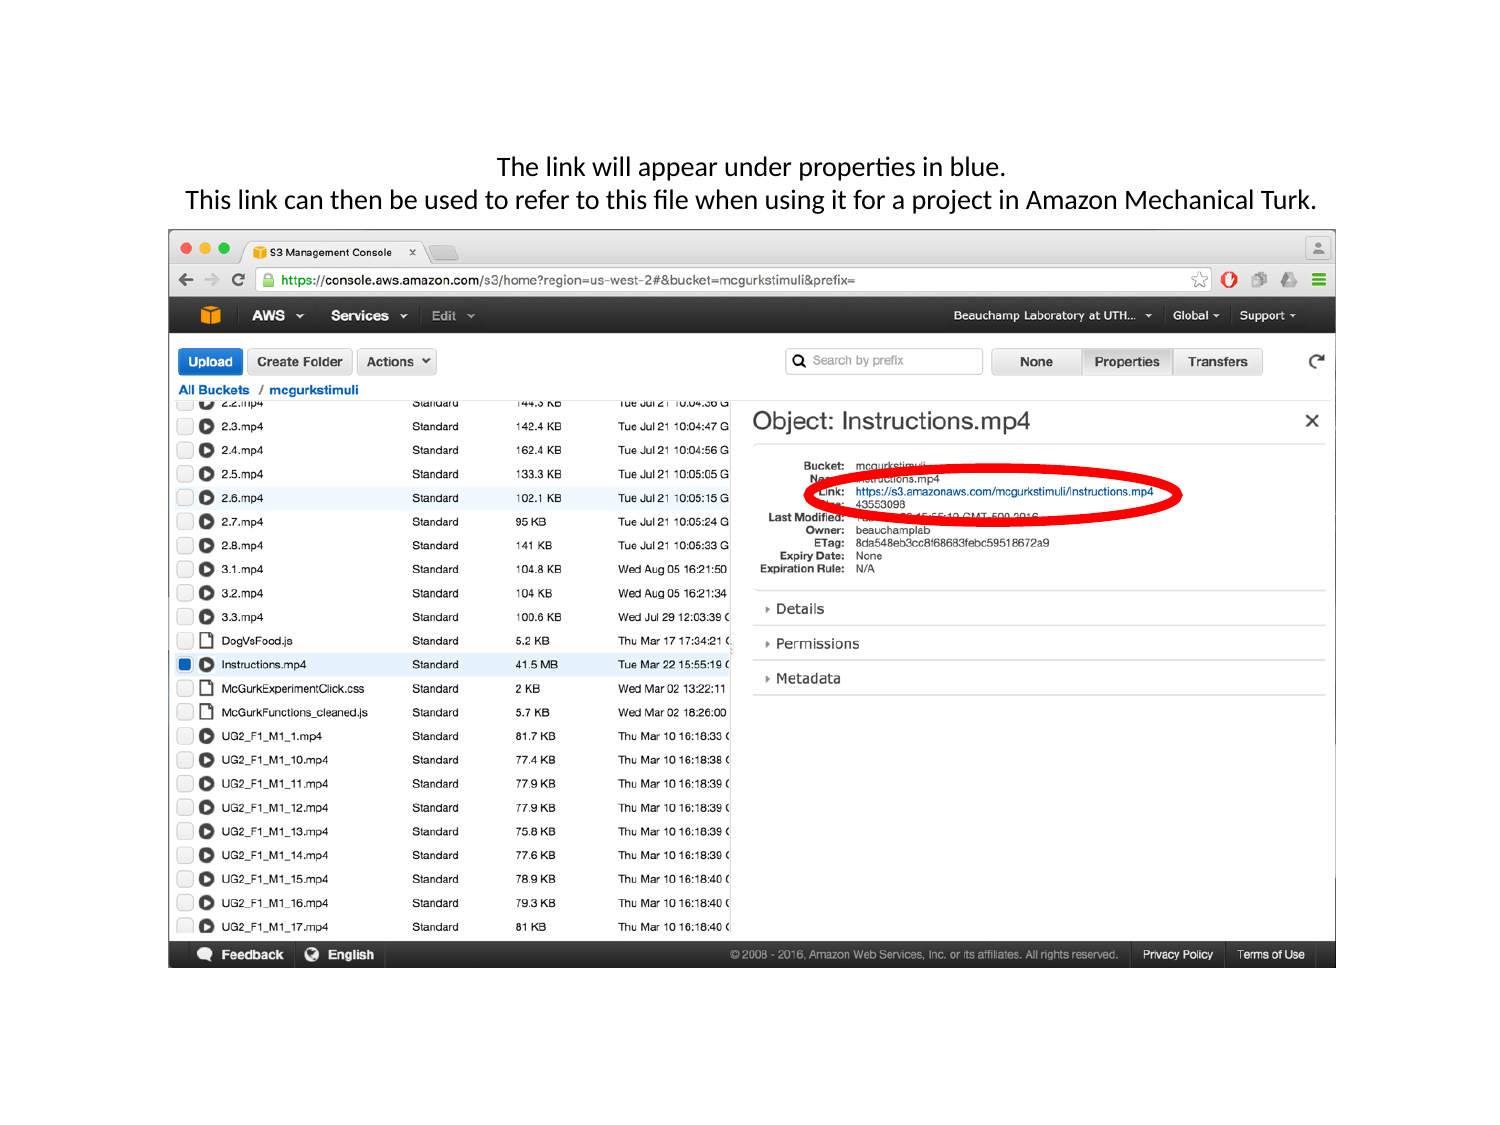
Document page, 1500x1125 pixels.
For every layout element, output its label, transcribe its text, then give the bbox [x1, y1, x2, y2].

picture [168, 229, 1336, 969]
text_box The link will appear under properties in blue. This link can then be used to refer to this file when using it for a project in Amazon Mechanical Turk. [0, 140, 1500, 358]
